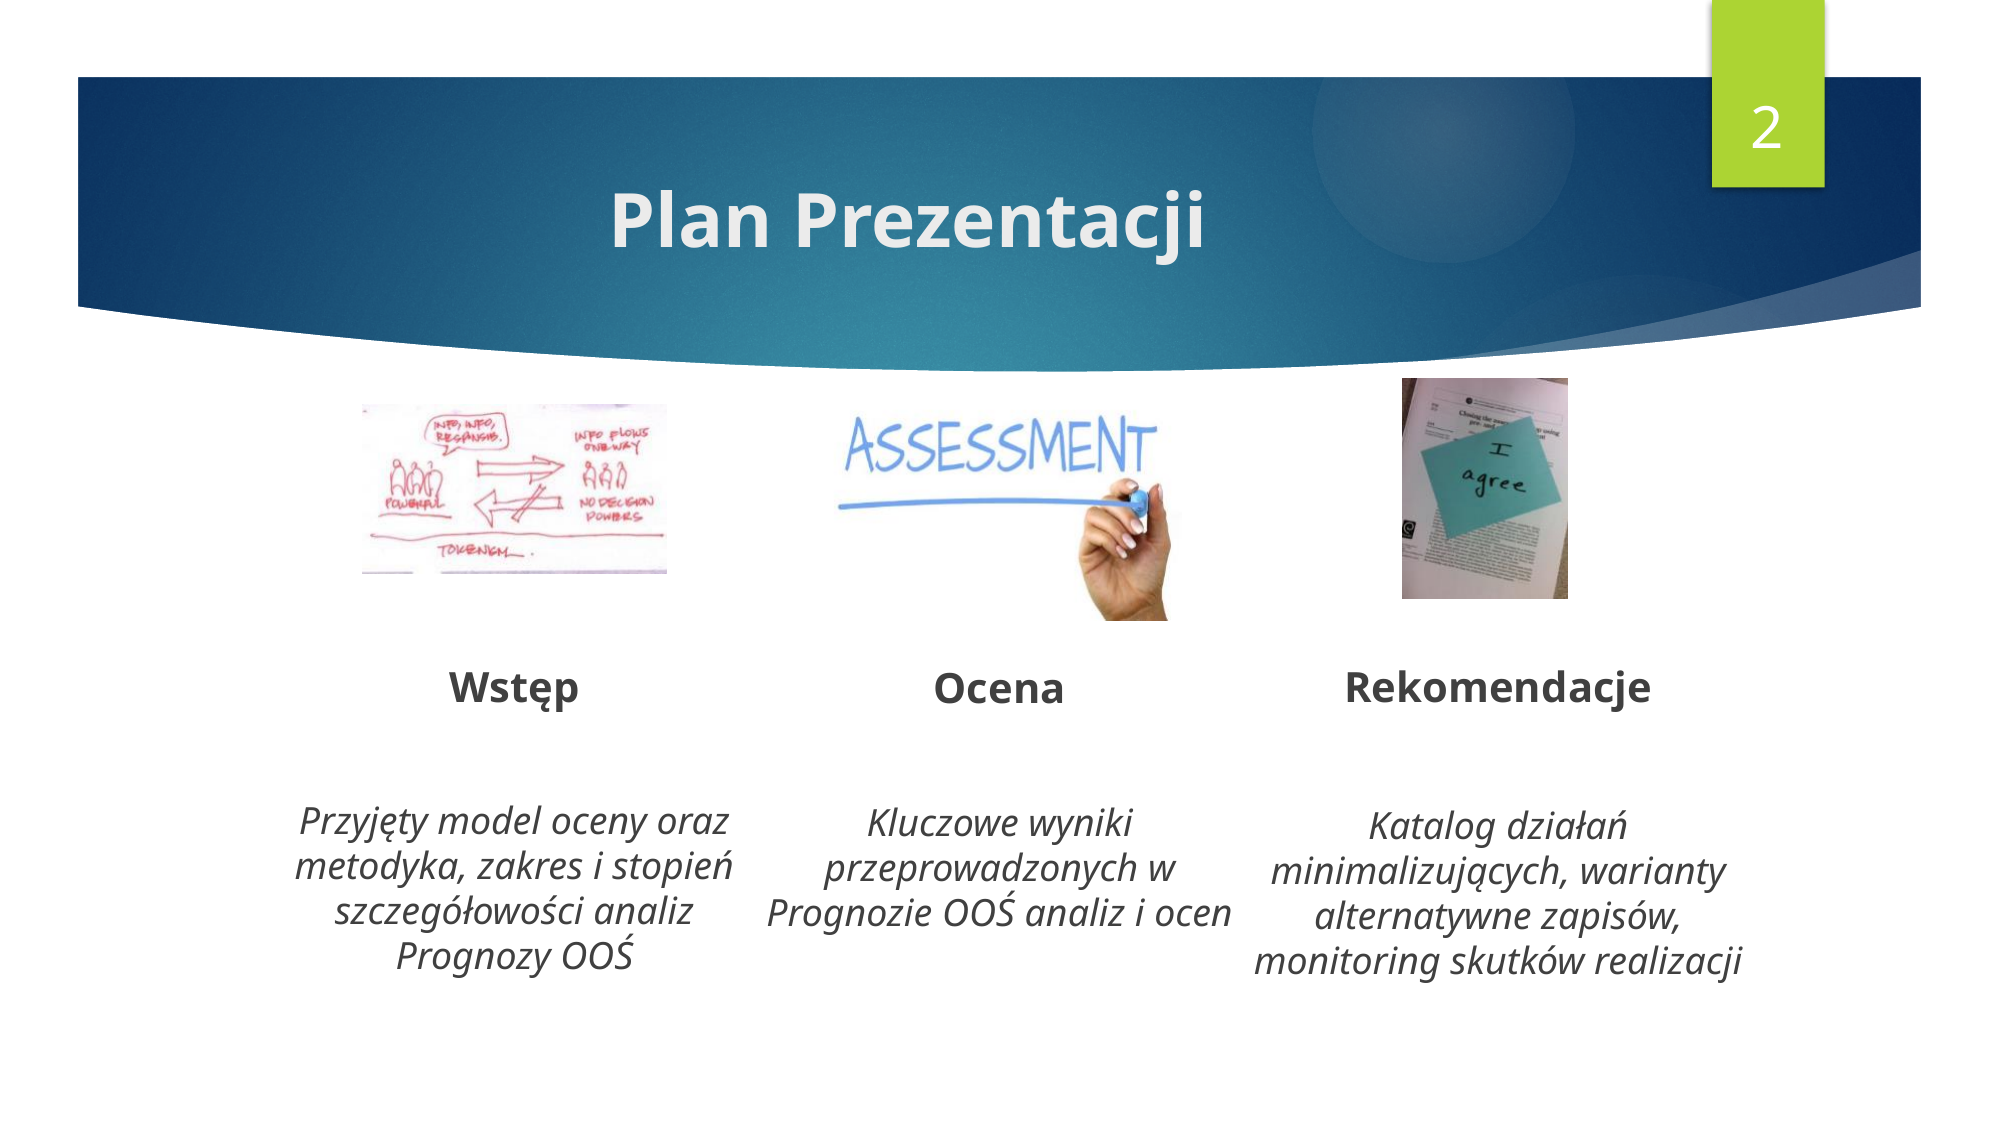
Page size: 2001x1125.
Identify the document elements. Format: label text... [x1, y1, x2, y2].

picture [362, 403, 667, 574]
title Plan Prezentacji [189, 159, 1627, 276]
list Rekomendacje Katalog działań minimalizujących, warianty alternatywne zapisów, monitoring skutków realizacji [1234, 653, 1762, 935]
picture [1402, 378, 1568, 600]
picture [818, 378, 1182, 621]
text_box 2 [1698, 82, 1836, 175]
list Wstęp Przyjęty model oceny oraz metodyka, zakres i stopień szczegółowości analiz Prognozy OOŚ [264, 653, 765, 831]
list Ocena Kluczowe wyniki przeprowadzonych w Prognozie OOŚ analiz i ocen [749, 654, 1250, 1059]
